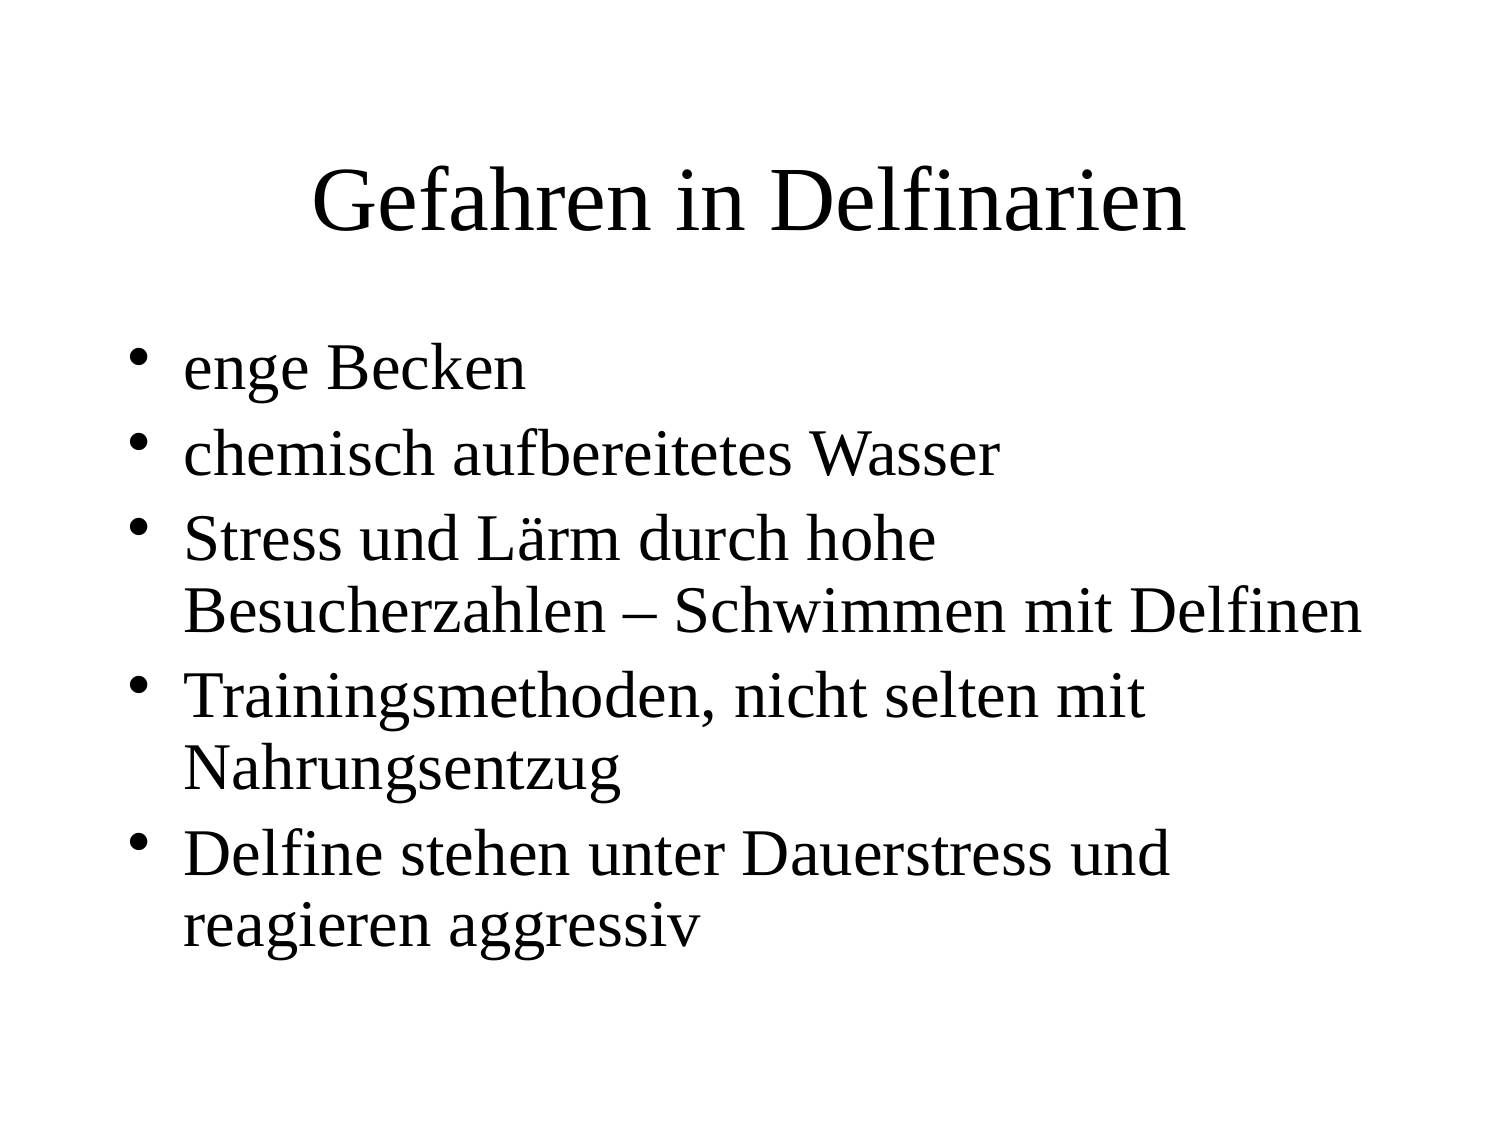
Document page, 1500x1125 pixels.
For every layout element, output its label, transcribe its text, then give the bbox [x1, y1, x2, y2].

title Gefahren in Delfinarien [112, 99, 1388, 288]
list enge Becken chemisch aufbereitetes Wasser Stress und Lärm durch hohe Besucherzahlen – Schwimmen mit Delfinen Trainingsmethoden, nicht selten mit Nahrungsentzug Delfine stehen unter Dauerstress und reagieren aggressiv [112, 324, 1388, 1001]
